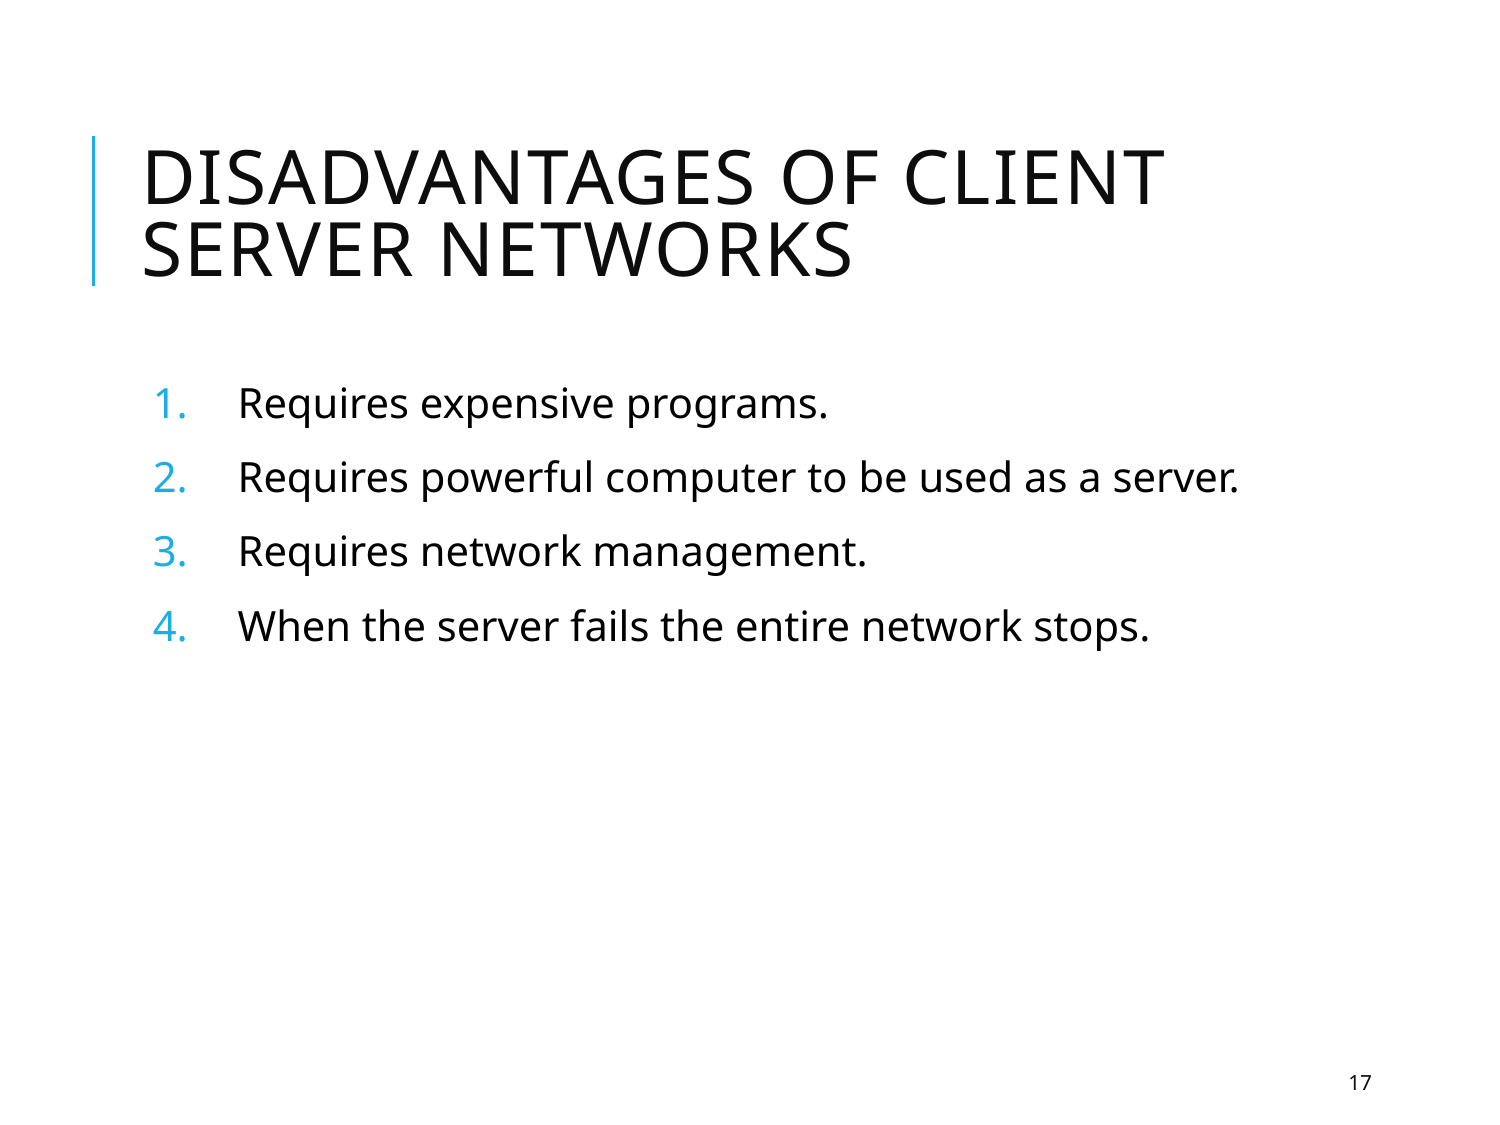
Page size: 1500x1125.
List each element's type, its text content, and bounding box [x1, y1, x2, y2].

title Disadvantages of Client Server Networks [126, 96, 1322, 342]
slide_number 17 [1333, 1061, 1454, 1107]
list Requires expensive programs. Requires powerful computer to be used as a server. Requires network management. When the server fails the entire network stops. [126, 375, 1322, 1035]
